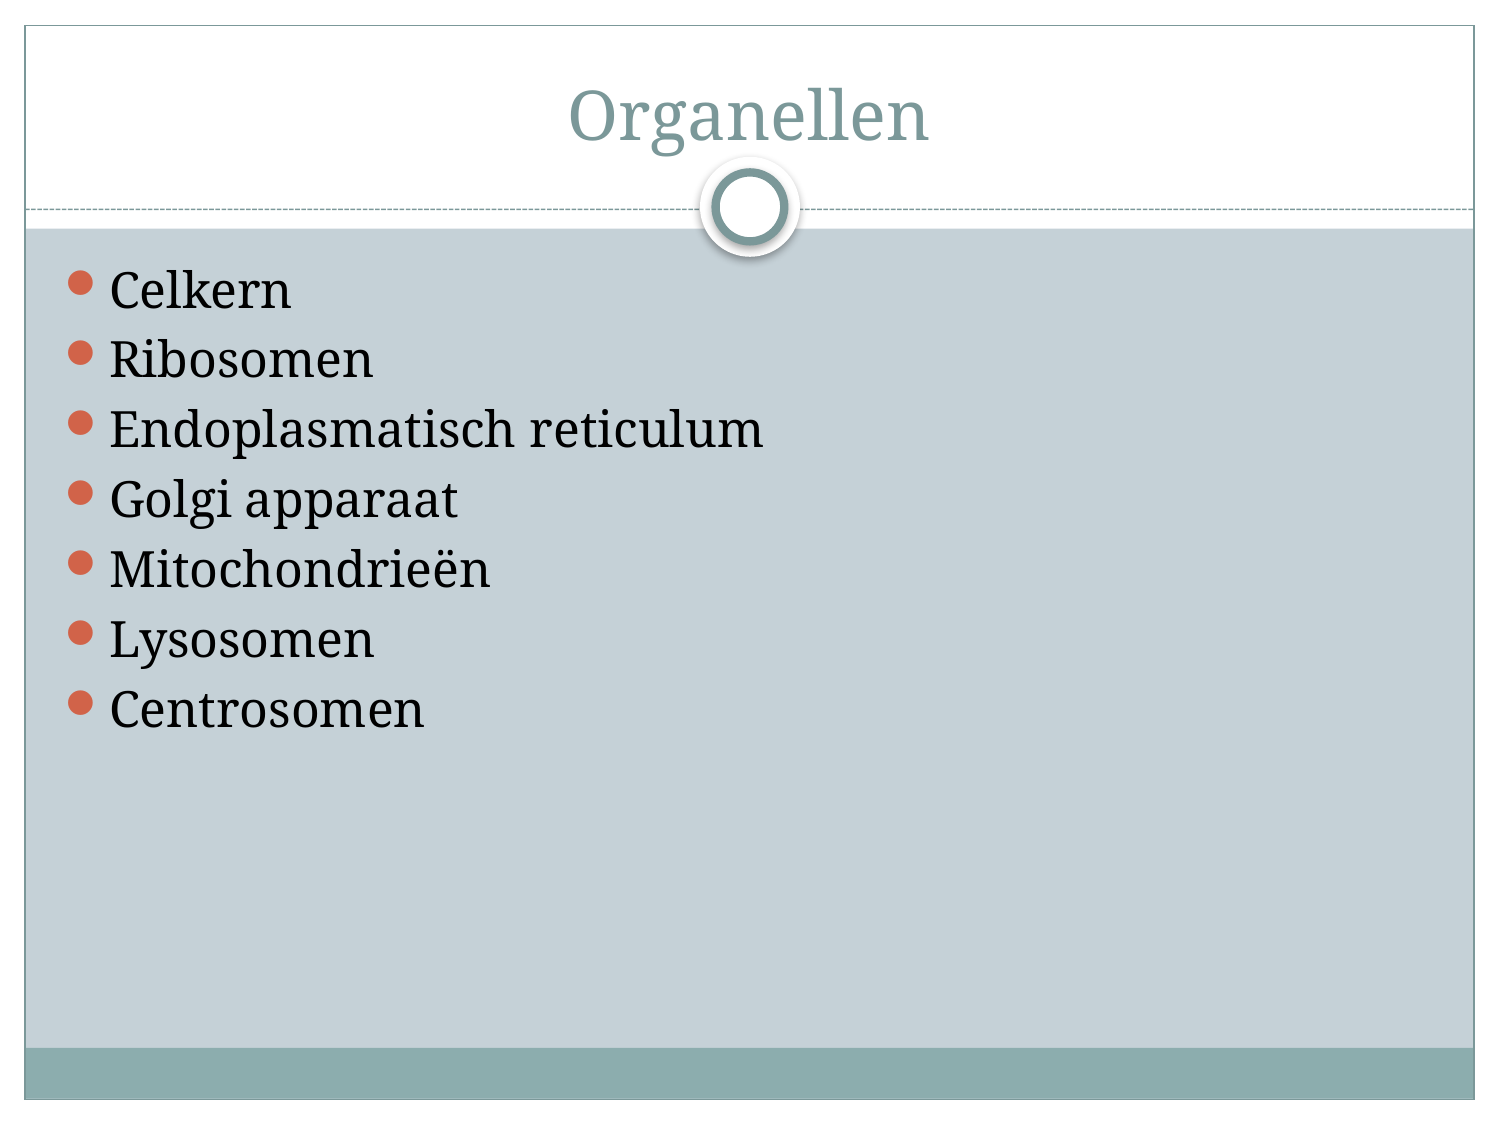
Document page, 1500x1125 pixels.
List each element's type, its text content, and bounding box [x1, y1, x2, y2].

list Celkern Ribosomen Endoplasmatisch reticulum Golgi apparaat Mitochondrieën Lysosomen Centrosomen [49, 250, 1445, 1001]
title Organellen [49, 37, 1450, 163]
